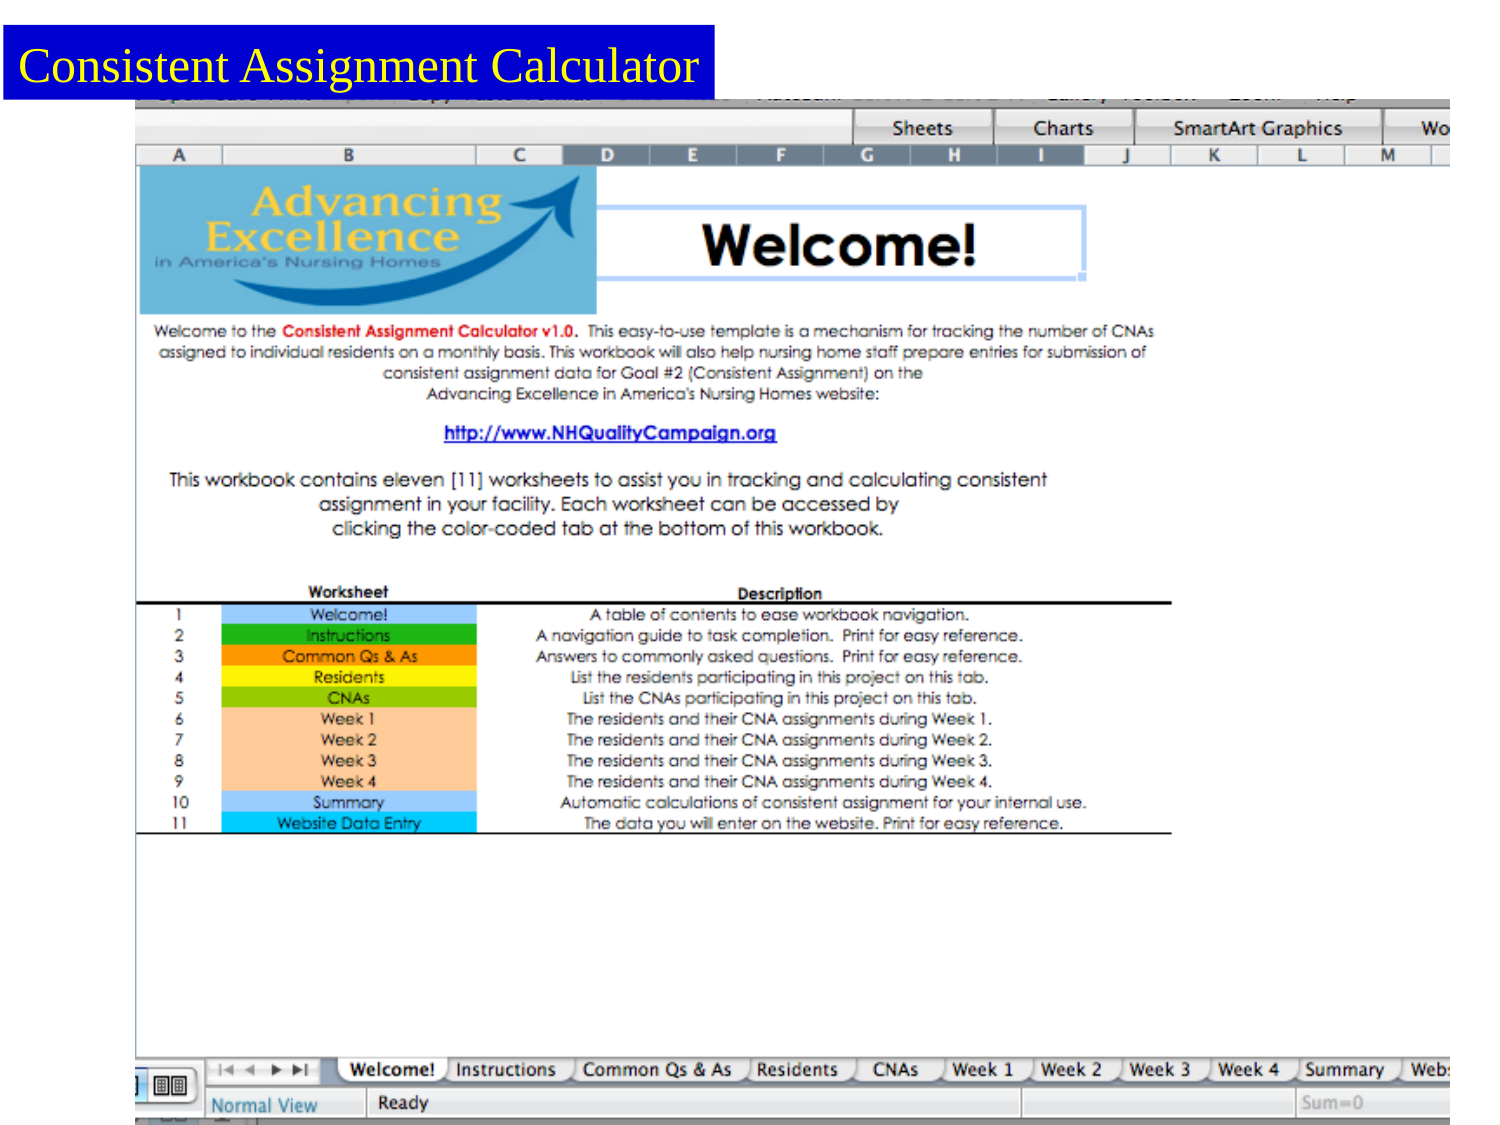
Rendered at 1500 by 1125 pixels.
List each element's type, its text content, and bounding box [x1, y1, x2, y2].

picture [134, 99, 1451, 1125]
text_box Consistent Assignment Calculator [3, 24, 715, 100]
